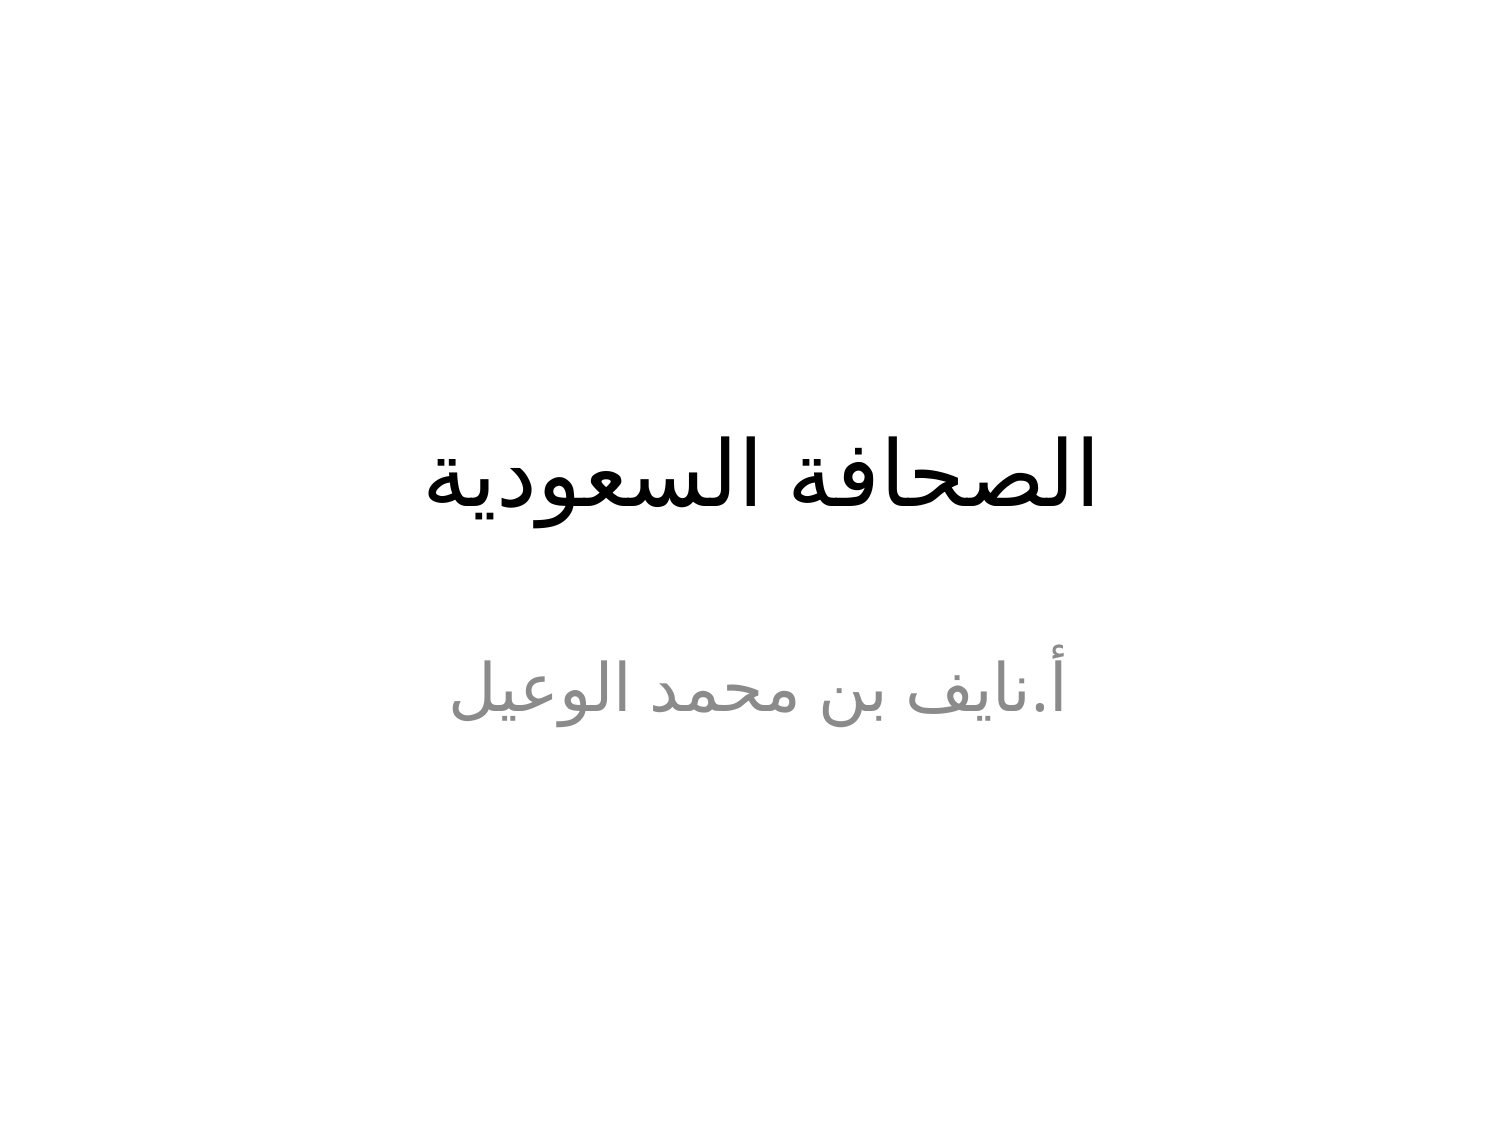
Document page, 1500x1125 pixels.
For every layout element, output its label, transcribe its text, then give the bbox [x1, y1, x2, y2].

subtitle أ.نايف بن محمد الوعيل [225, 637, 1275, 925]
title الصحافة السعودية [112, 349, 1388, 591]
